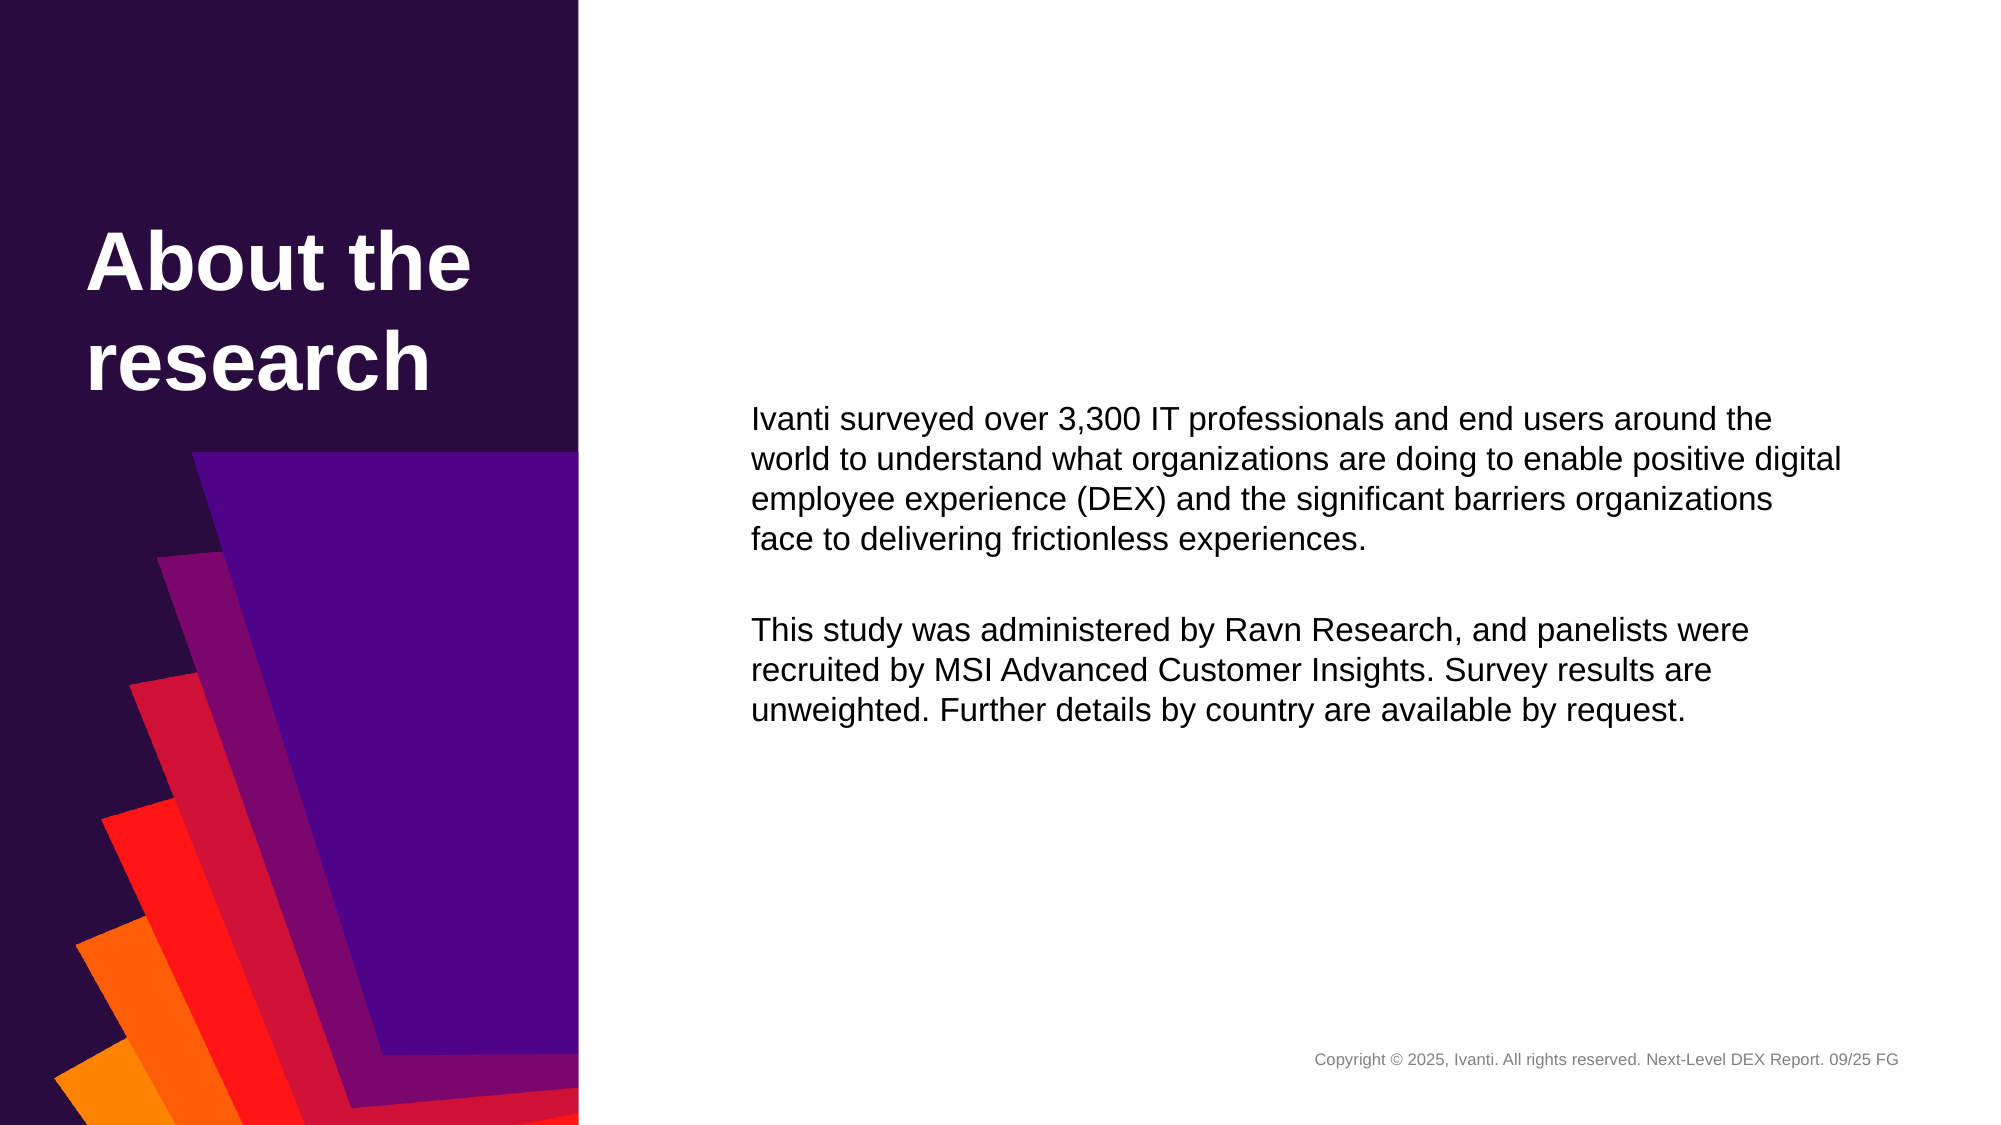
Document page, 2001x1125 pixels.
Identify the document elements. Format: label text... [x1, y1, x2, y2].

text_box Copyright © 2025, Ivanti. All rights reserved. Next-Level DEX Report. 09/25 FG [755, 1040, 1915, 1076]
picture [0, 348, 579, 1125]
text_box [0, 0, 579, 348]
list About the research [85, 227, 579, 348]
list Ivanti surveyed over 3,300 IT professionals and end users around the world to understand what organizations are doing to enable positive digital employee experience (DEX) and the significant barriers organizations face to delivering frictionless experiences. This study was administered by Ravn Research, and panelists were recruited by MSI Advanced Customer Insights. Survey results are unweighted. Further details by country are available by request. [736, 299, 1859, 826]
